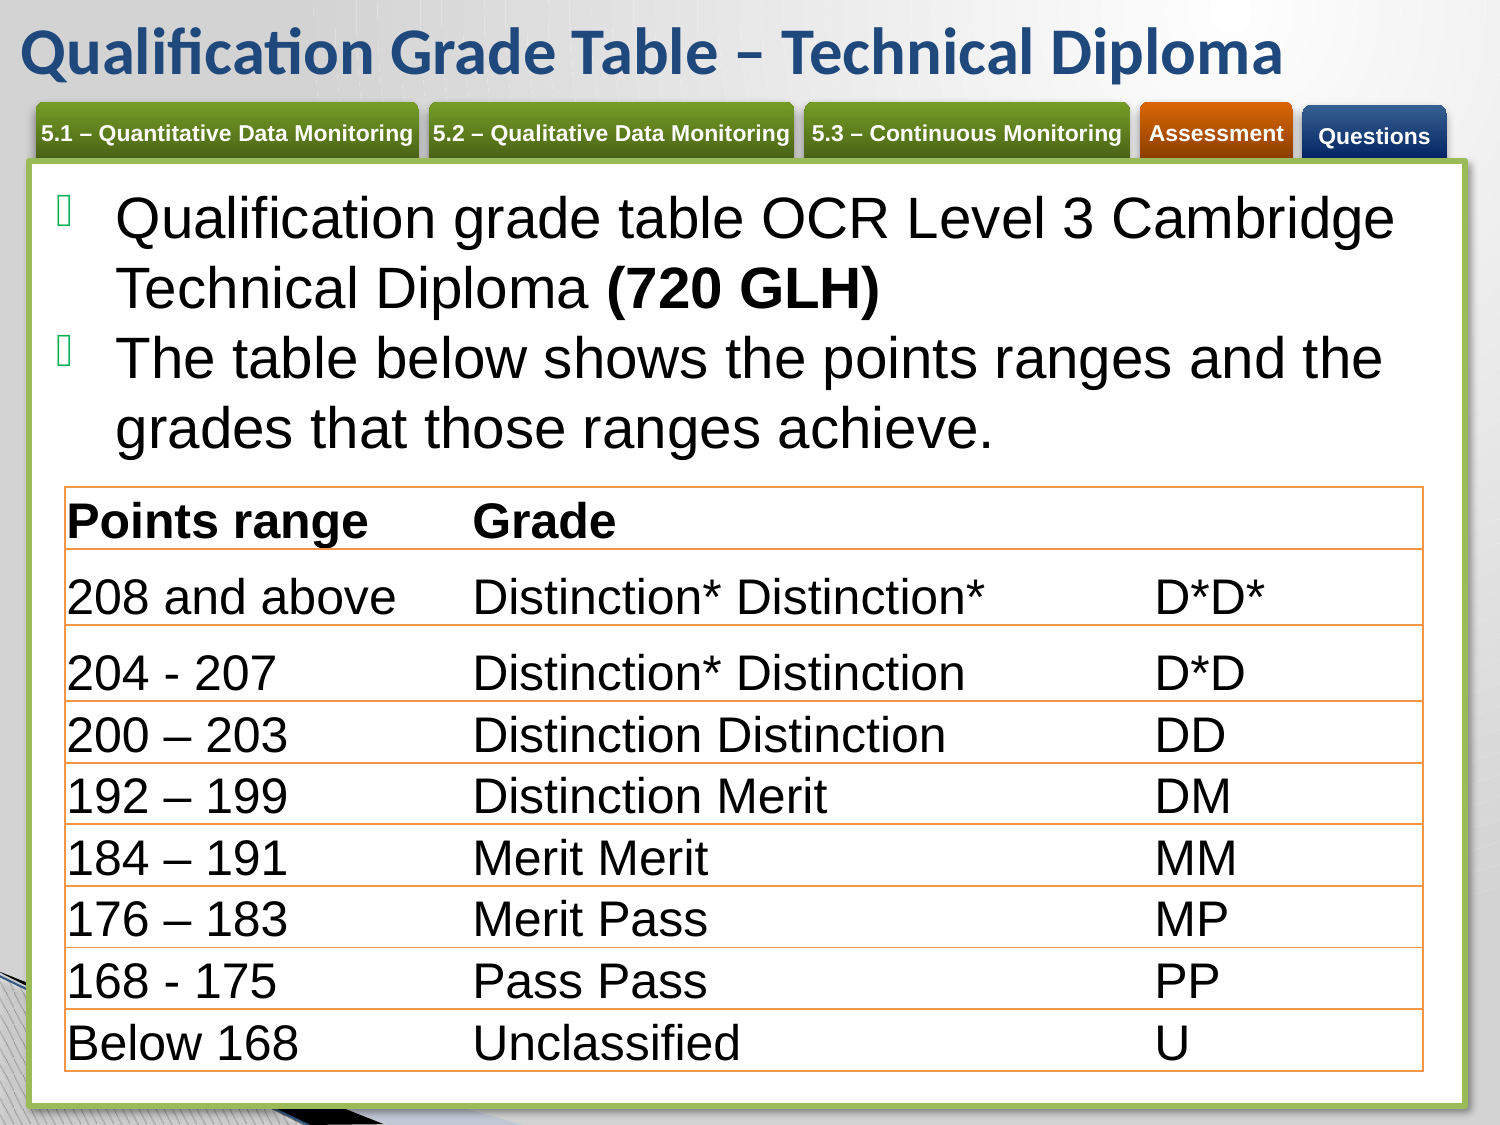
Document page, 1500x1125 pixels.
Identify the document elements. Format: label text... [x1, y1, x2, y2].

table_header Points range [66, 488, 471, 548]
table_cell 192 – 199 [66, 764, 471, 823]
table_cell DD [1153, 702, 1422, 762]
table_cell 204 - 207 [66, 626, 471, 700]
table_cell Distinction* Distinction* [471, 550, 1153, 624]
table_cell 184 – 191 [66, 825, 471, 885]
table_cell MM [1153, 825, 1422, 885]
table_cell MP [1153, 887, 1422, 947]
table_header Grade [471, 488, 1153, 548]
table_cell PP [1153, 948, 1422, 1008]
table_cell 168 - 175 [66, 948, 471, 1008]
table_cell D*D [1153, 626, 1422, 700]
table_cell Merit Pass [471, 887, 1153, 947]
table_cell Merit Merit [471, 825, 1153, 885]
table_cell Pass Pass [471, 948, 1153, 1008]
table_cell DM [1153, 764, 1422, 823]
table_cell Distinction Distinction [471, 702, 1153, 762]
table_cell Distinction* Distinction [471, 626, 1153, 700]
table_header [1153, 488, 1422, 548]
table_cell D*D* [1153, 550, 1422, 624]
picture [281, 1114, 303, 1125]
text_box Qualification grade table OCR Level 3 Cambridge Technical Diploma (720 GLH) The table below shows the points ranges and the grades that those ranges achieve. [41, 172, 1447, 468]
table_cell Distinction Merit [471, 764, 1153, 823]
table_cell 176 – 183 [66, 887, 471, 947]
table_cell 208 and above [66, 550, 471, 624]
title Qualification Grade Table – Technical Diploma [5, 5, 1447, 90]
table_cell Unclassified [471, 1010, 1153, 1070]
table_cell 200 – 203 [66, 702, 471, 762]
table_cell U [1153, 1010, 1422, 1070]
table_cell Below 168 [66, 1010, 471, 1070]
